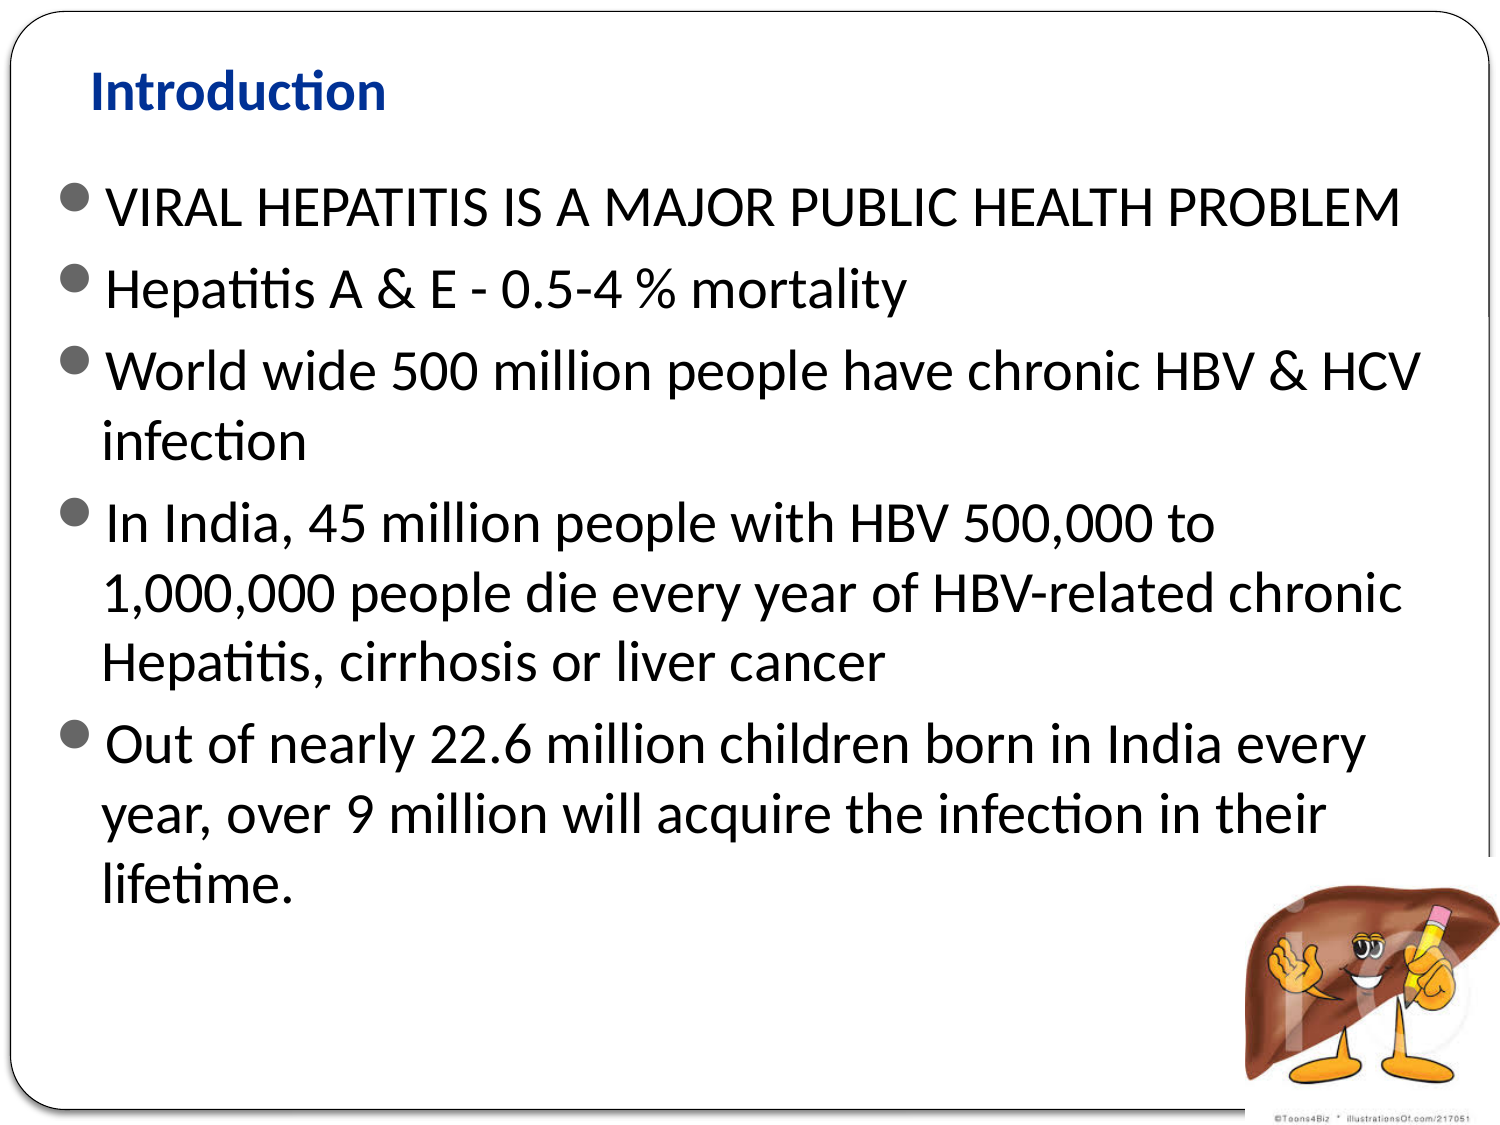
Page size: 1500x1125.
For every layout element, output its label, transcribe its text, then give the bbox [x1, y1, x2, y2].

picture [1245, 857, 1500, 1125]
list VIRAL HEPATITIS IS A MAJOR PUBLIC HEALTH PROBLEM Hepatitis A & E - 0.5-4 % mortality World wide 500 million people have chronic HBV & HCV infection In India, 45 million people with HBV 500,000 to 1,000,000 people die every year of HBV-related chronic Hepatitis, cirrhosis or liver cancer Out of nearly 22.6 million children born in India every year, over 9 million will acquire the infection in their lifetime. [41, 160, 1471, 1059]
title Introduction [75, 45, 1425, 138]
